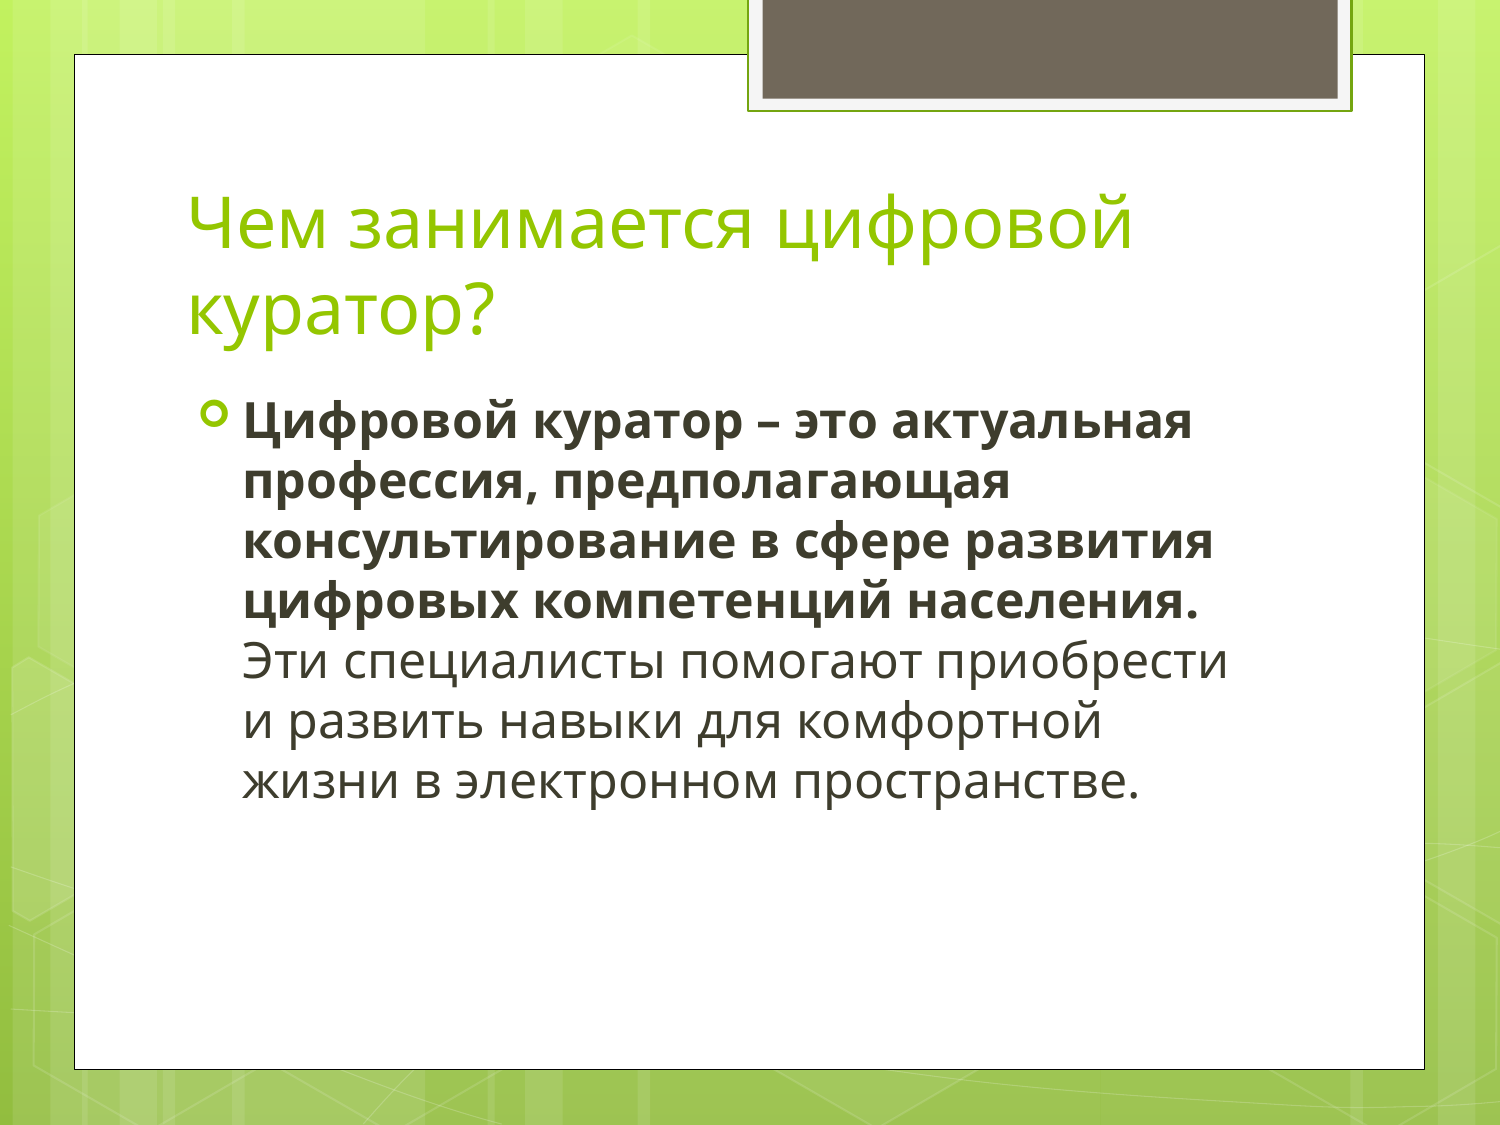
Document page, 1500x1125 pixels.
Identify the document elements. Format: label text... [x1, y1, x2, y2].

list Цифровой куратор – это актуальная профессия, предполагающая консультирование в сфере развития цифровых компетенций населения. Эти специалисты помогают приобрести и развить навыки для комфортной жизни в электронном пространстве. [171, 381, 1283, 957]
title Чем занимается цифровой куратор? [171, 168, 1324, 357]
